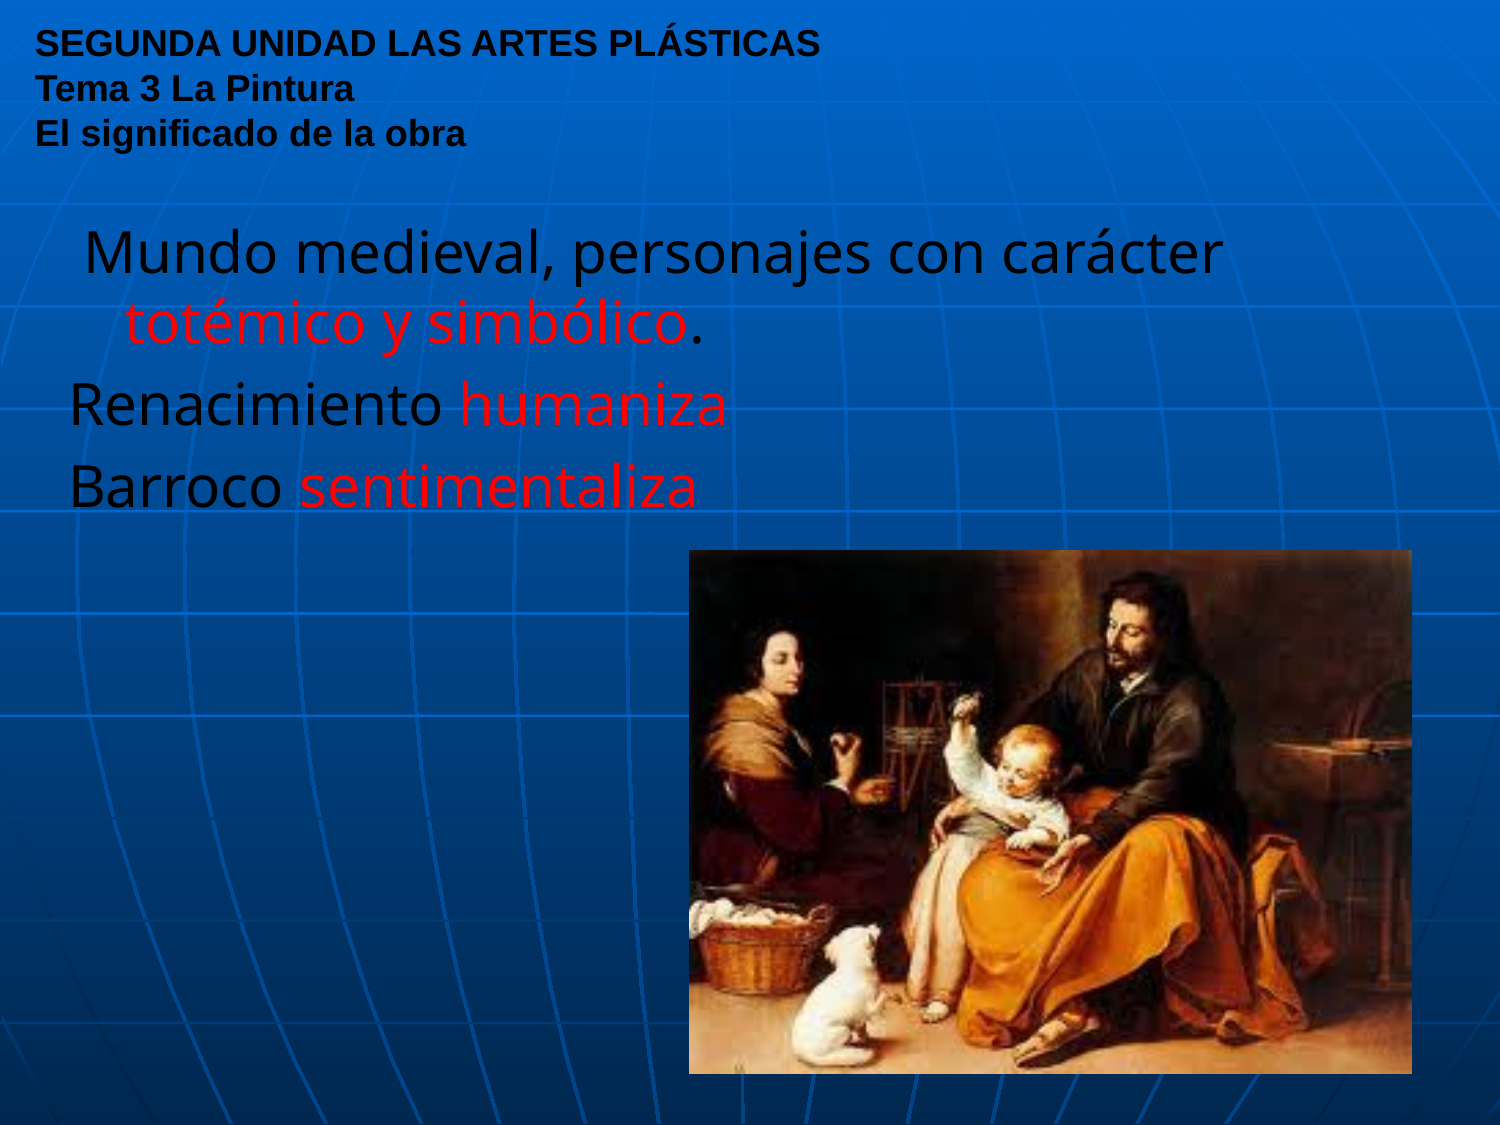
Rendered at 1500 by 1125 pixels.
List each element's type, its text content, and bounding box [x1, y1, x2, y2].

title SEGUNDA UNIDAD LAS ARTES PLÁSTICAS Tema 3 La Pintura El significado de la obra [0, 0, 857, 173]
list Mundo medieval, personajes con carácter totémico y simbólico. Renacimiento humaniza Barroco sentimentaliza [52, 207, 1365, 1000]
picture [689, 550, 1413, 1074]
